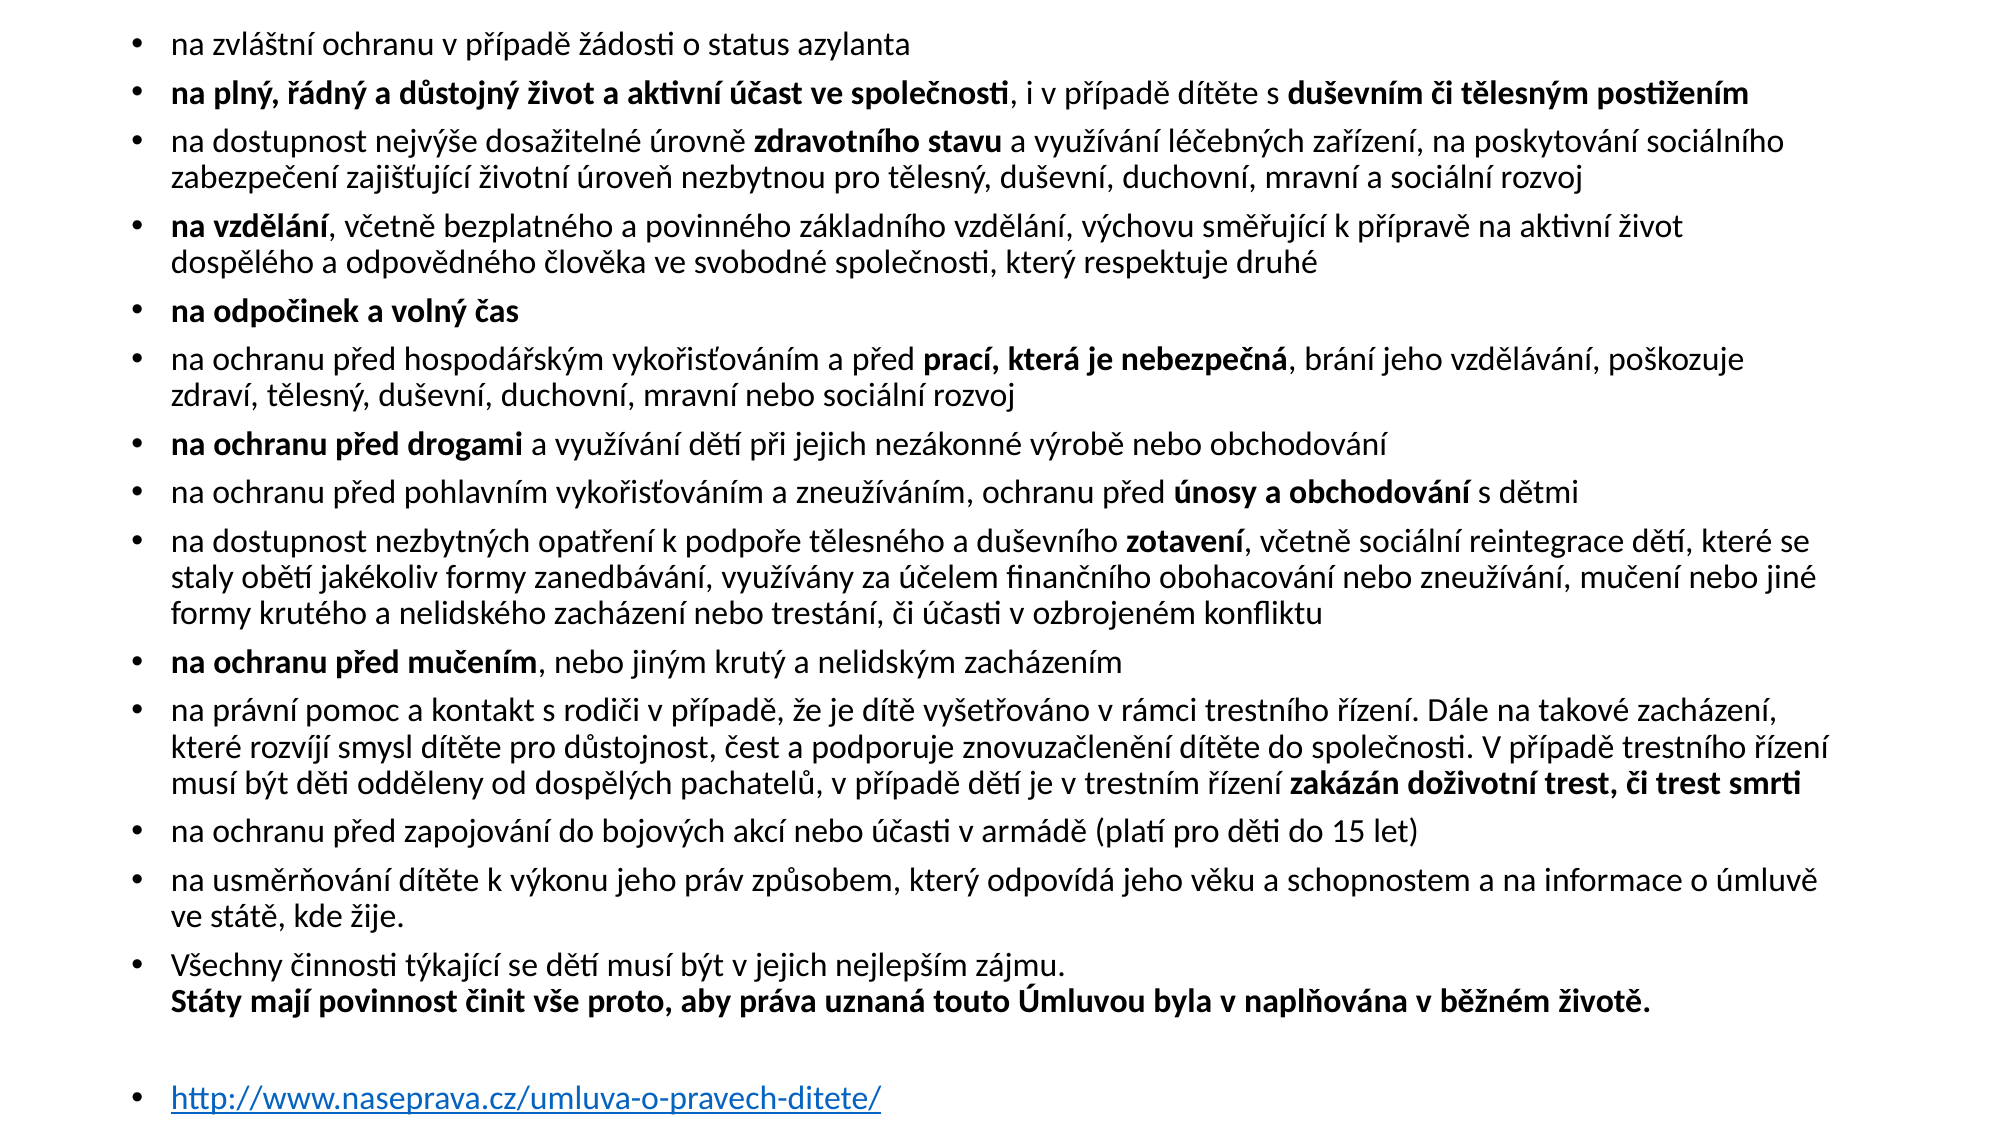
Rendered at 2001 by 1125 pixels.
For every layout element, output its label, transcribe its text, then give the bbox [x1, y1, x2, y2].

list na zvláštní ochranu v případě žádosti o status azylanta na plný, řádný a důstojný život a aktivní účast ve společnosti, i v případě dítěte s duševním či tělesným postižením na dostupnost nejvýše dosažitelné úrovně zdravotního stavu a využívání léčebných zařízení, na poskytování sociálního zabezpečení zajišťující životní úroveň nezbytnou pro tělesný, duševní, duchovní, mravní a sociální rozvoj na vzdělání, včetně bezplatného a povinného základního vzdělání, výchovu směřující k přípravě na aktivní život dospělého a odpovědného člověka ve svobodné společnosti, který respektuje druhé na odpočinek a volný čas na ochranu před hospodářským vykořisťováním a před prací, která je nebezpečná, brání jeho vzdělávání, poškozuje zdraví, tělesný, duševní, duchovní, mravní nebo sociální rozvoj na ochranu před drogami a využívání dětí při jejich nezákonné výrobě nebo obchodování na ochranu před pohlavním vykořisťováním a zneužíváním, ochranu před únosy a obchodování s dětmi na dostupnost nezbytných opatření k podpoře tělesného a duševního zotavení, včetně sociální reintegrace dětí, které se staly obětí jakékoliv formy zanedbávání, využívány za účelem finančního obohacování nebo zneužívání, mučení nebo jiné formy krutého a nelidského zacházení nebo trestání, či účasti v ozbrojeném konfliktu na ochranu před mučením, nebo jiným krutý a nelidským zacházením na právní pomoc a kontakt s rodiči v případě, že je dítě vyšetřováno v rámci trestního řízení. Dále na takové zacházení, které rozvíjí smysl dítěte pro důstojnost, čest a podporuje znovuzačlenění dítěte do společnosti. V případě trestního řízení musí být děti odděleny od dospělých pachatelů, v případě dětí je v trestním řízení zakázán doživotní trest, či trest smrti na ochranu před zapojování do bojových akcí nebo účasti v armádě (platí pro děti do 15 let) na usměrňování dítěte k výkonu jeho práv způsobem, který odpovídá jeho věku a schopnostem a na informace o úmluvě ve státě, kde žije. Všechny činnosti týkající se dětí musí být v jejich nejlepším zájmu. Státy mají povinnost činit vše proto, aby práva uznaná touto Úmluvou byla v naplňována v běžném životě. http://www.naseprava.cz/umluva-o-pravech-ditete/ [116, 19, 1847, 1125]
